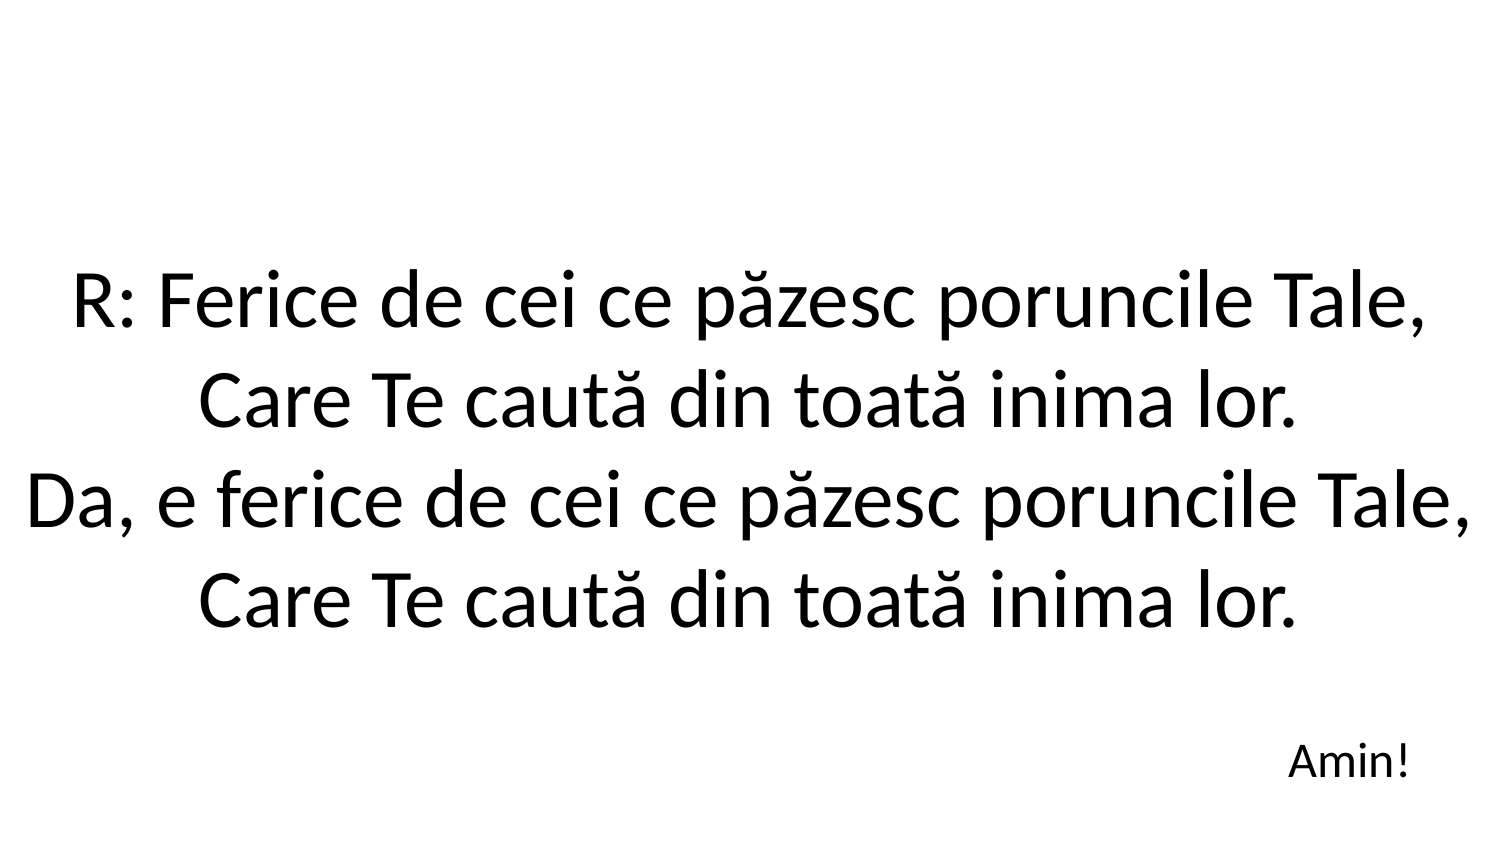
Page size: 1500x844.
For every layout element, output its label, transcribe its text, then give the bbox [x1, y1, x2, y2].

text_box R: Ferice­ de cei ce păzesc poruncile Tale, Care Te caută din toată inima lor. Da, e ferice de cei ce păzesc poruncile Tale, Care Te caută din toată inima lor. [10, 192, 1490, 652]
text_box Amin! [1273, 674, 1427, 795]
